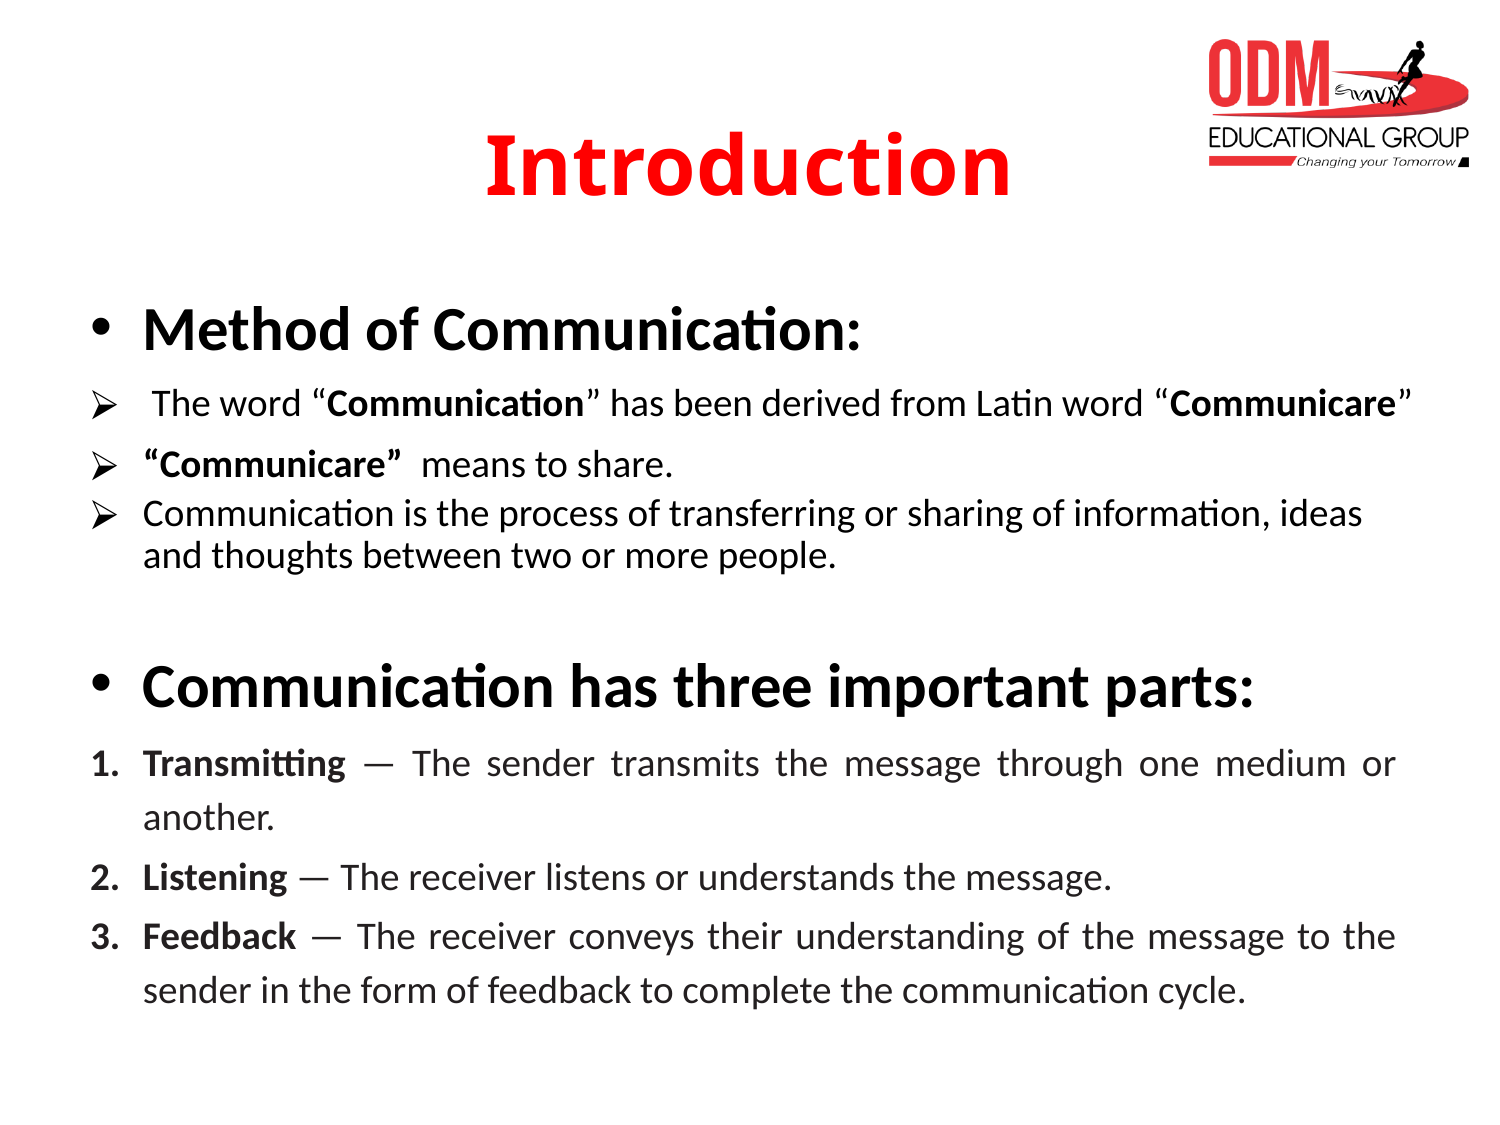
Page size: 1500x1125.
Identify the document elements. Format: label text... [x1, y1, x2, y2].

title Introduction [103, 59, 1397, 219]
picture [1209, 39, 1469, 168]
list Method of Communication: The word “Communication” has been derived from Latin word “Communicare” “Communicare” means to share. Communication is the process of transferring or sharing of information, ideas and thoughts between two or more people. Communication has three important parts: Transmitting — The sender transmits the message through one medium or another. Listening — The receiver listens or understands the message. Feedback — The receiver conveys their understanding of the message to the sender in the form of feedback to complete the communication cycle. [75, 219, 1447, 1066]
